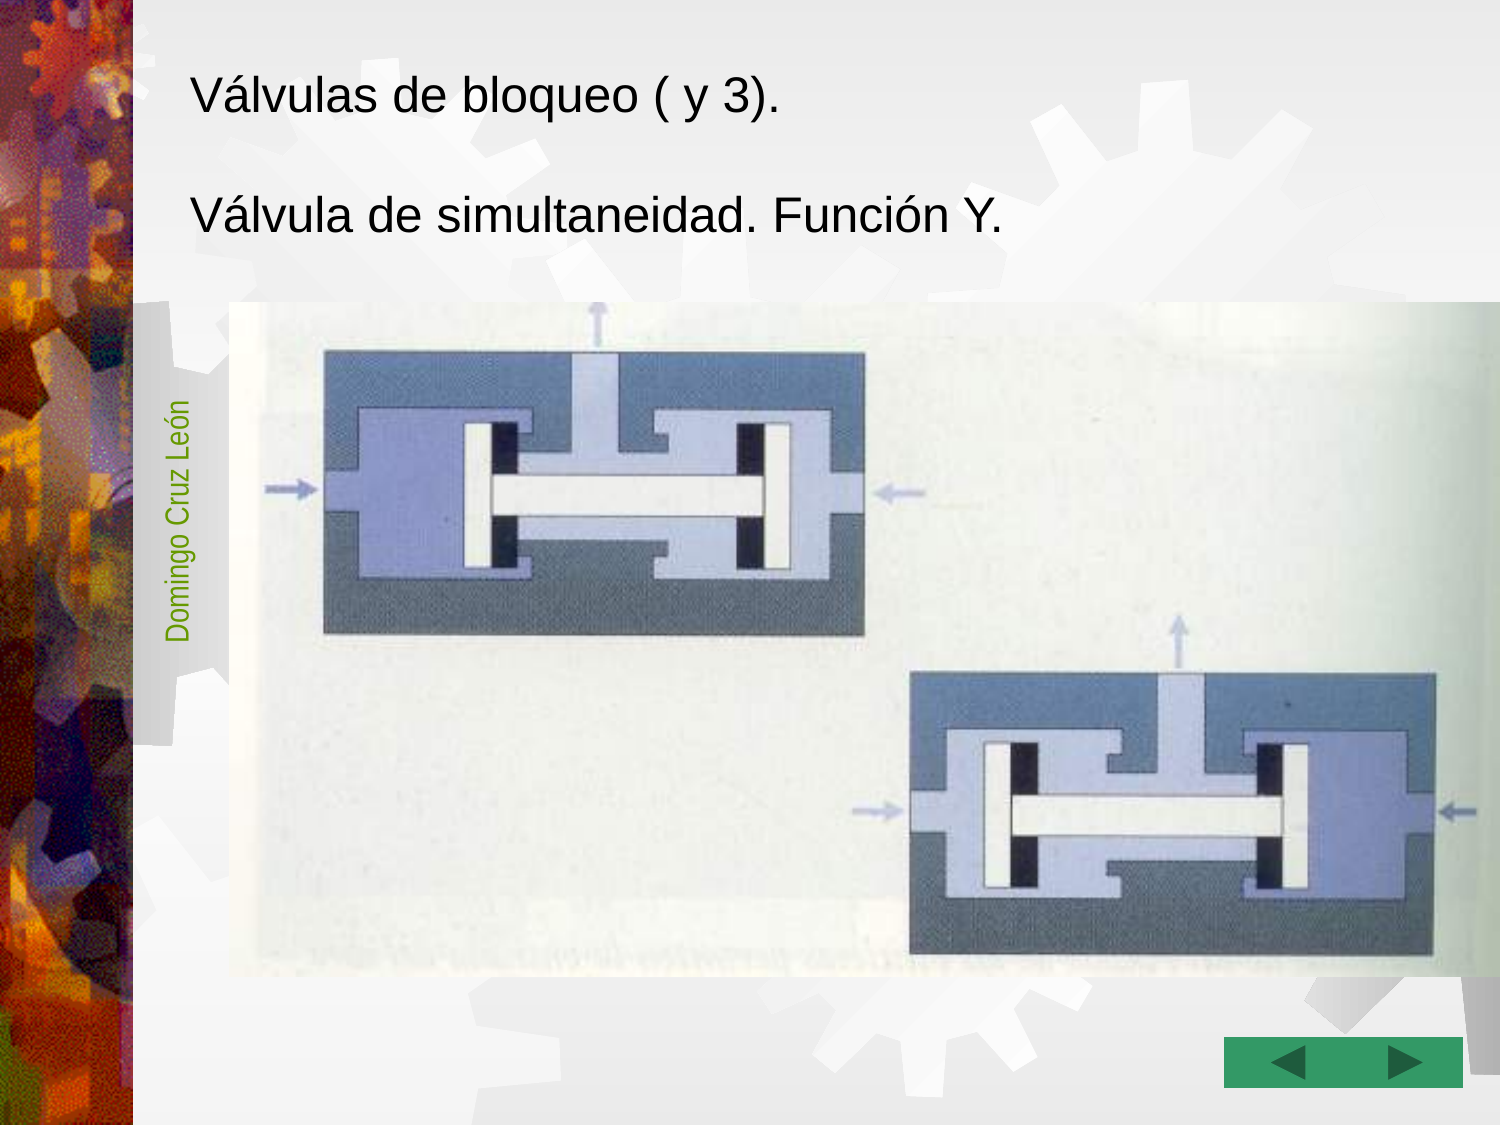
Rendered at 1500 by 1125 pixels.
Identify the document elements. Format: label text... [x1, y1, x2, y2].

picture [0, 0, 133, 1125]
picture [229, 302, 1500, 977]
text_box [1224, 1037, 1351, 1088]
title Válvulas de bloqueo ( y 3). Válvula de simultaneidad. Función Y. [174, 50, 1450, 250]
text_box [1351, 1037, 1463, 1088]
